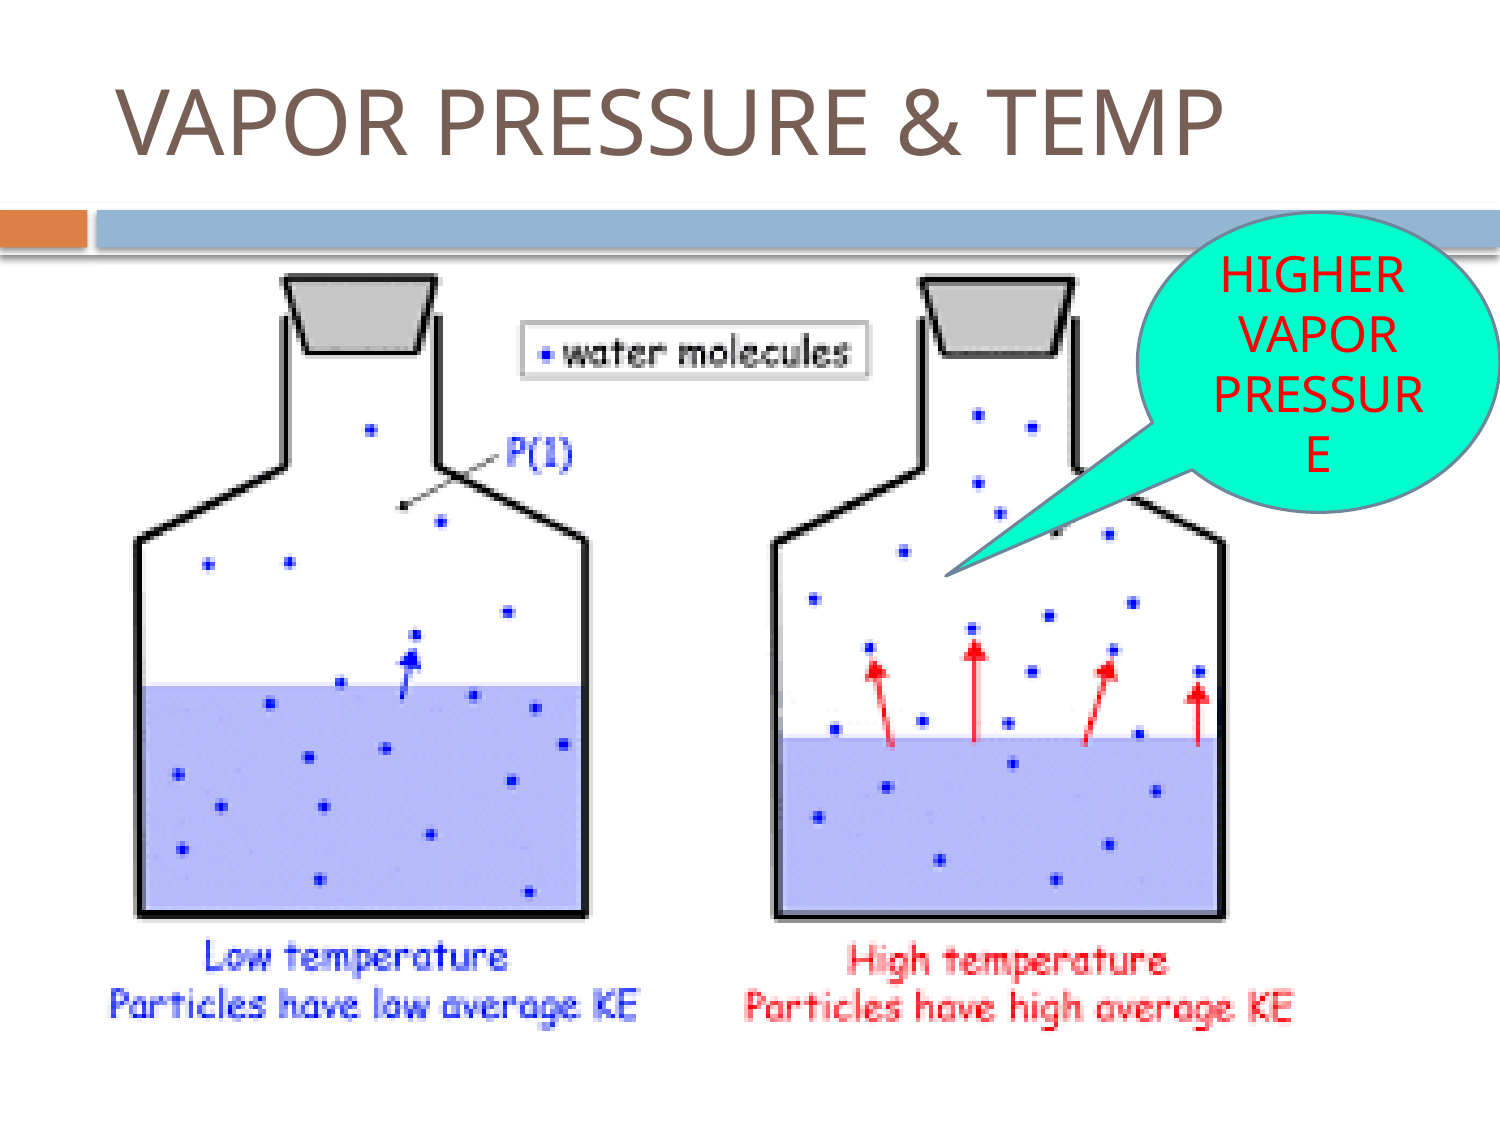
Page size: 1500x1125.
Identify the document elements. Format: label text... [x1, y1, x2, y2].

title VAPOR PRESSURE & TEMP [100, 37, 1438, 200]
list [99, 264, 1305, 1040]
text_box HIGHER VAPOR PRESSURE [1180, 210, 1500, 514]
